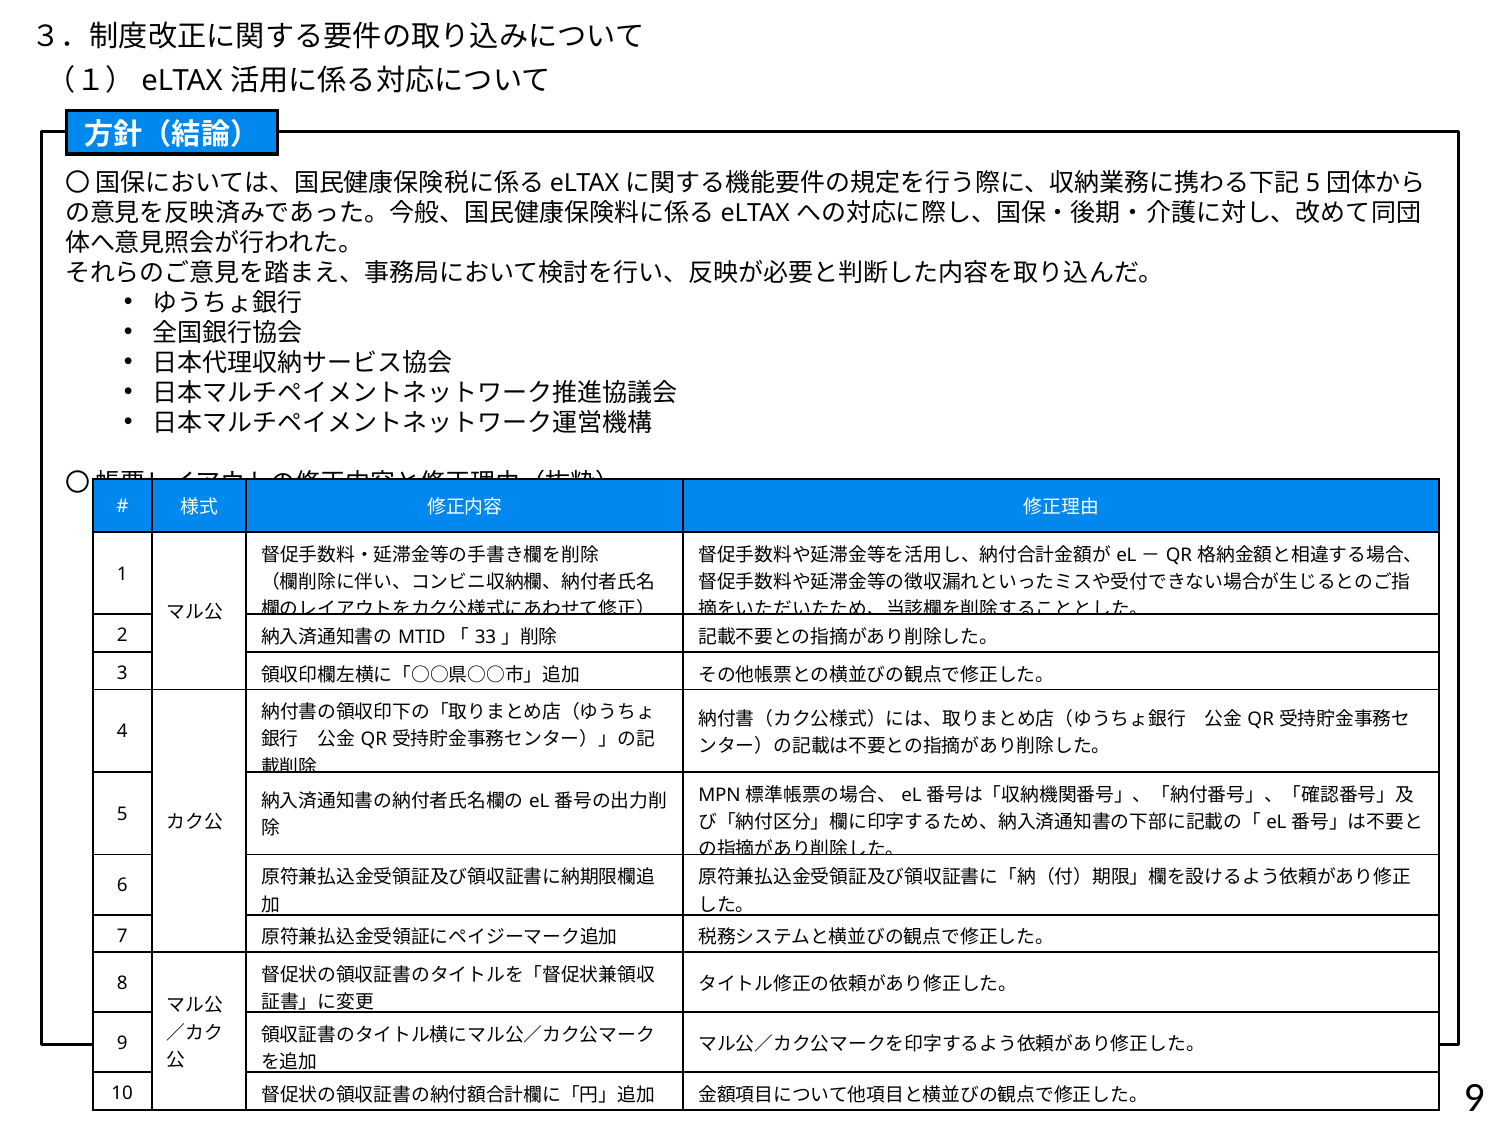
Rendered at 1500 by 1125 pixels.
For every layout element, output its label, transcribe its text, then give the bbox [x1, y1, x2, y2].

table_cell 2 [94, 615, 151, 651]
table_cell 記載不要との指摘があり削除した。 [684, 615, 1438, 651]
table_cell 領収印欄左横に「○○県○○市」追加 [247, 653, 682, 689]
table_cell 納付書（カク公様式）には、取りまとめ店（ゆうちょ銀行 公金QR受持貯金事務センター）の記載は不要との指摘があり削除した。 [684, 690, 1438, 771]
table_cell 3 [94, 653, 151, 689]
table_cell 原符兼払込金受領証にペイジーマーク追加 [247, 916, 682, 951]
table_cell 督促手数料や延滞金等を活用し、納付合計金額がeL－QR格納金額と相違する場合、督促手数料や延滞金等の徴収漏れといったミスや受付できない場合が生じるとのご指摘をいただいたため、当該欄を削除することとした。 [684, 533, 1438, 613]
table_header 様式 [153, 480, 245, 531]
table_cell その他帳票との横並びの観点で修正した。 [684, 653, 1438, 689]
table_cell 領収証書のタイトル横にマル公／カク公マークを追加 [247, 1013, 682, 1071]
table_cell 1 [94, 533, 151, 613]
text_box 〇 国保においては、国民健康保険税に係るeLTAXに関する機能要件の規定を行う際に、収納業務に携わる下記5団体からの意見を反映済みであった。今般、国民健康保険料に係るeLTAXへの対応に際し、国保・後期・介護に対し、改めて同団体へ意見照会が行われた。 それらのご意見を踏まえ、事務局において検討を行い、反映が必要と判断した内容を取り込んだ。 ゆうちょ銀行 全国銀行協会 日本代理収納サービス協会 日本マルチペイメントネットワーク推進協議会 日本マルチペイメントネットワーク運営機構 〇 帳票レイアウトの修正内容と修正理由（抜粋） [41, 131, 1459, 1045]
table_cell マル公 ／カク公 [153, 953, 245, 1109]
table_cell 5 [94, 773, 151, 854]
text_box ３．制度改正に関する要件の取り込みについて [16, 2, 1440, 49]
table_cell マル公／カク公マークを印字するよう依頼があり修正した。 [684, 1013, 1438, 1071]
table_cell 10 [94, 1073, 151, 1109]
table_cell 原符兼払込金受領証及び領収証書に納期限欄追加 [247, 855, 682, 914]
table_cell 督促状の領収証書の納付額合計欄に「円」追加 [247, 1073, 682, 1109]
table_cell 金額項目について他項目と横並びの観点で修正した。 [684, 1073, 1438, 1109]
table_cell 納入済通知書のMTID「33」削除 [247, 615, 682, 651]
table_cell 督促状の領収証書のタイトルを「督促状兼領収証書」に変更 [247, 953, 682, 1011]
text_box （１）eLTAX活用に係る対応について [32, 54, 1456, 104]
table_cell 原符兼払込金受領証及び領収証書に「納（付）期限」欄を設けるよう依頼があり修正した。 [684, 855, 1438, 914]
table_cell マル公 [153, 533, 245, 689]
text_box 方針（結論） [65, 110, 278, 155]
table_cell 4 [94, 690, 151, 771]
table_cell 7 [94, 916, 151, 951]
table_cell 9 [94, 1013, 151, 1071]
table_header 修正理由 [684, 480, 1438, 531]
table_header # [94, 480, 151, 531]
table_cell タイトル修正の依頼があり修正した。 [684, 953, 1438, 1011]
table_cell 8 [94, 953, 151, 1011]
table_header 修正内容 [247, 480, 682, 531]
table_cell 税務システムと横並びの観点で修正した。 [684, 916, 1438, 951]
slide_number 9 [1149, 1065, 1500, 1125]
table_cell 督促手数料・延滞金等の手書き欄を削除 （欄削除に伴い、コンビニ収納欄、納付者氏名欄のレイアウトをカク公様式にあわせて修正） [247, 533, 682, 613]
table_cell 6 [94, 855, 151, 914]
table_cell カク公 [153, 690, 245, 951]
table_cell MPN標準帳票の場合、eL番号は「収納機関番号」、「納付番号」、「確認番号」及び「納付区分」欄に印字するため、納入済通知書の下部に記載の「eL番号」は不要との指摘があり削除した。 [684, 773, 1438, 854]
table_cell 納入済通知書の納付者氏名欄のeL番号の出力削除 [247, 773, 682, 854]
table_cell 納付書の領収印下の「取りまとめ店（ゆうちょ銀行 公金QR受持貯金事務センター）」の記載削除 [247, 690, 682, 771]
